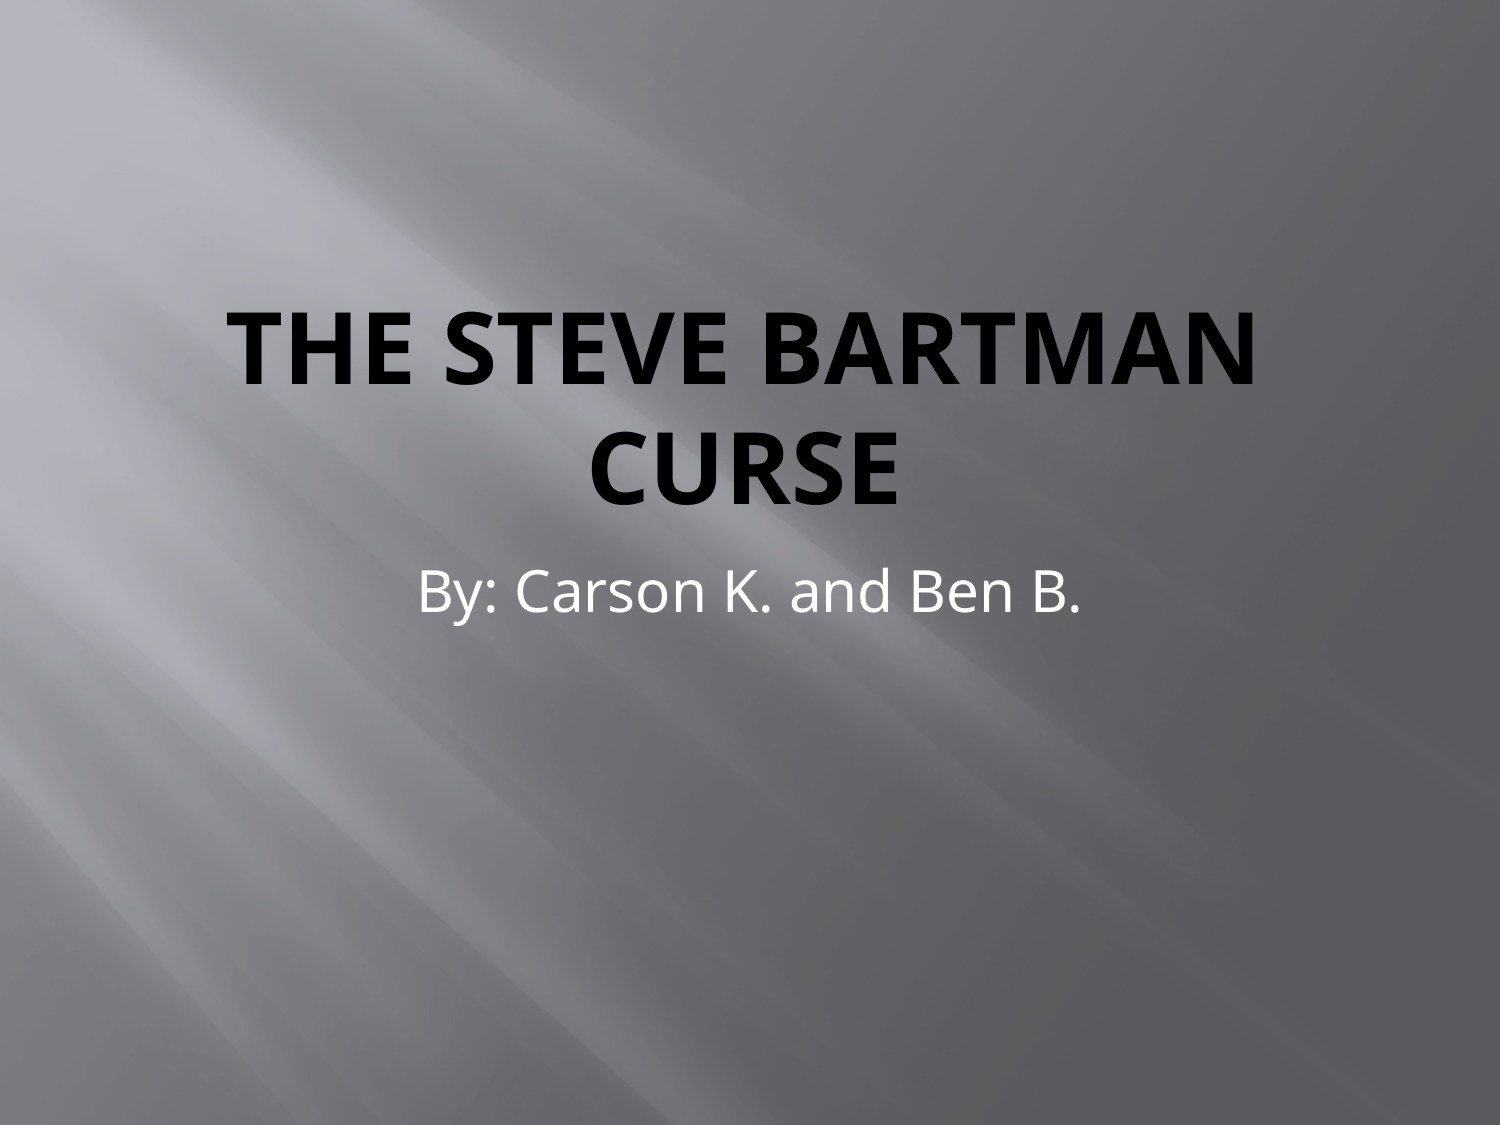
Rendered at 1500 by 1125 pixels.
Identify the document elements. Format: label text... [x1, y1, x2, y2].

title The steve bartman curse [69, 224, 1420, 525]
subtitle By: Carson K. and Ben B. [225, 546, 1275, 834]
